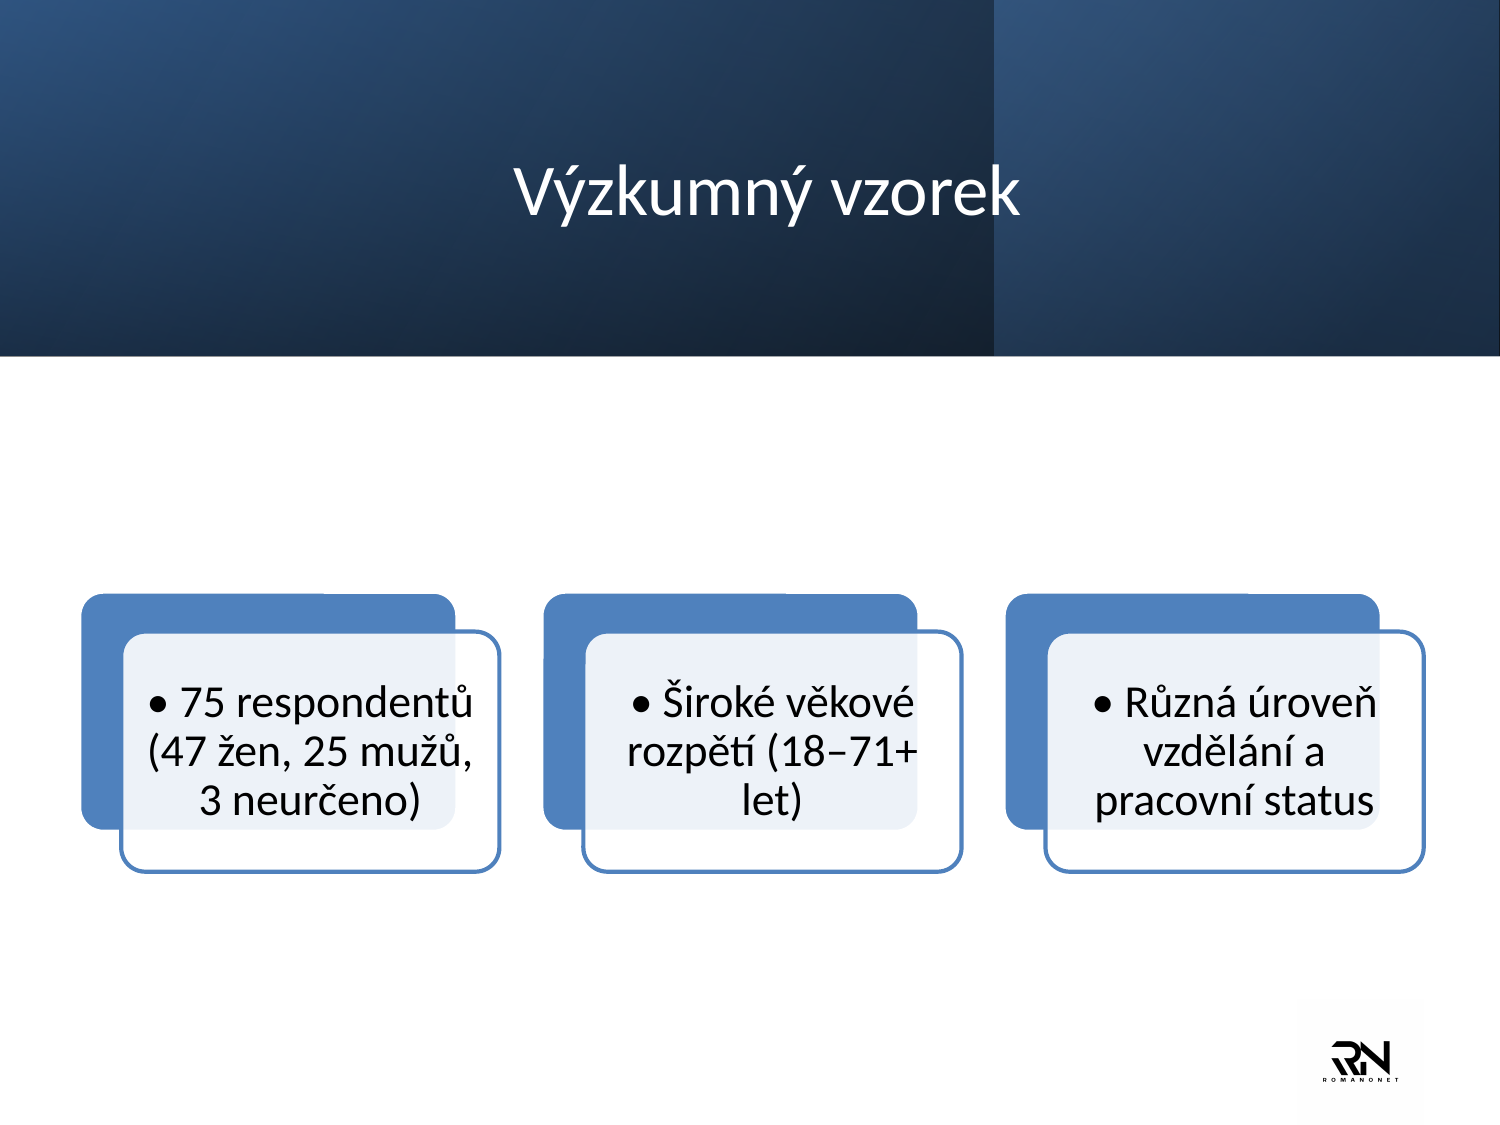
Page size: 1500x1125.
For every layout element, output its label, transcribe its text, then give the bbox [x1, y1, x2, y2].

title Výzkumný vzorek [170, 57, 1366, 316]
text_box [0, 357, 1500, 1125]
text_box [0, 0, 1500, 357]
picture [1297, 998, 1424, 1125]
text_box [78, 591, 1424, 872]
